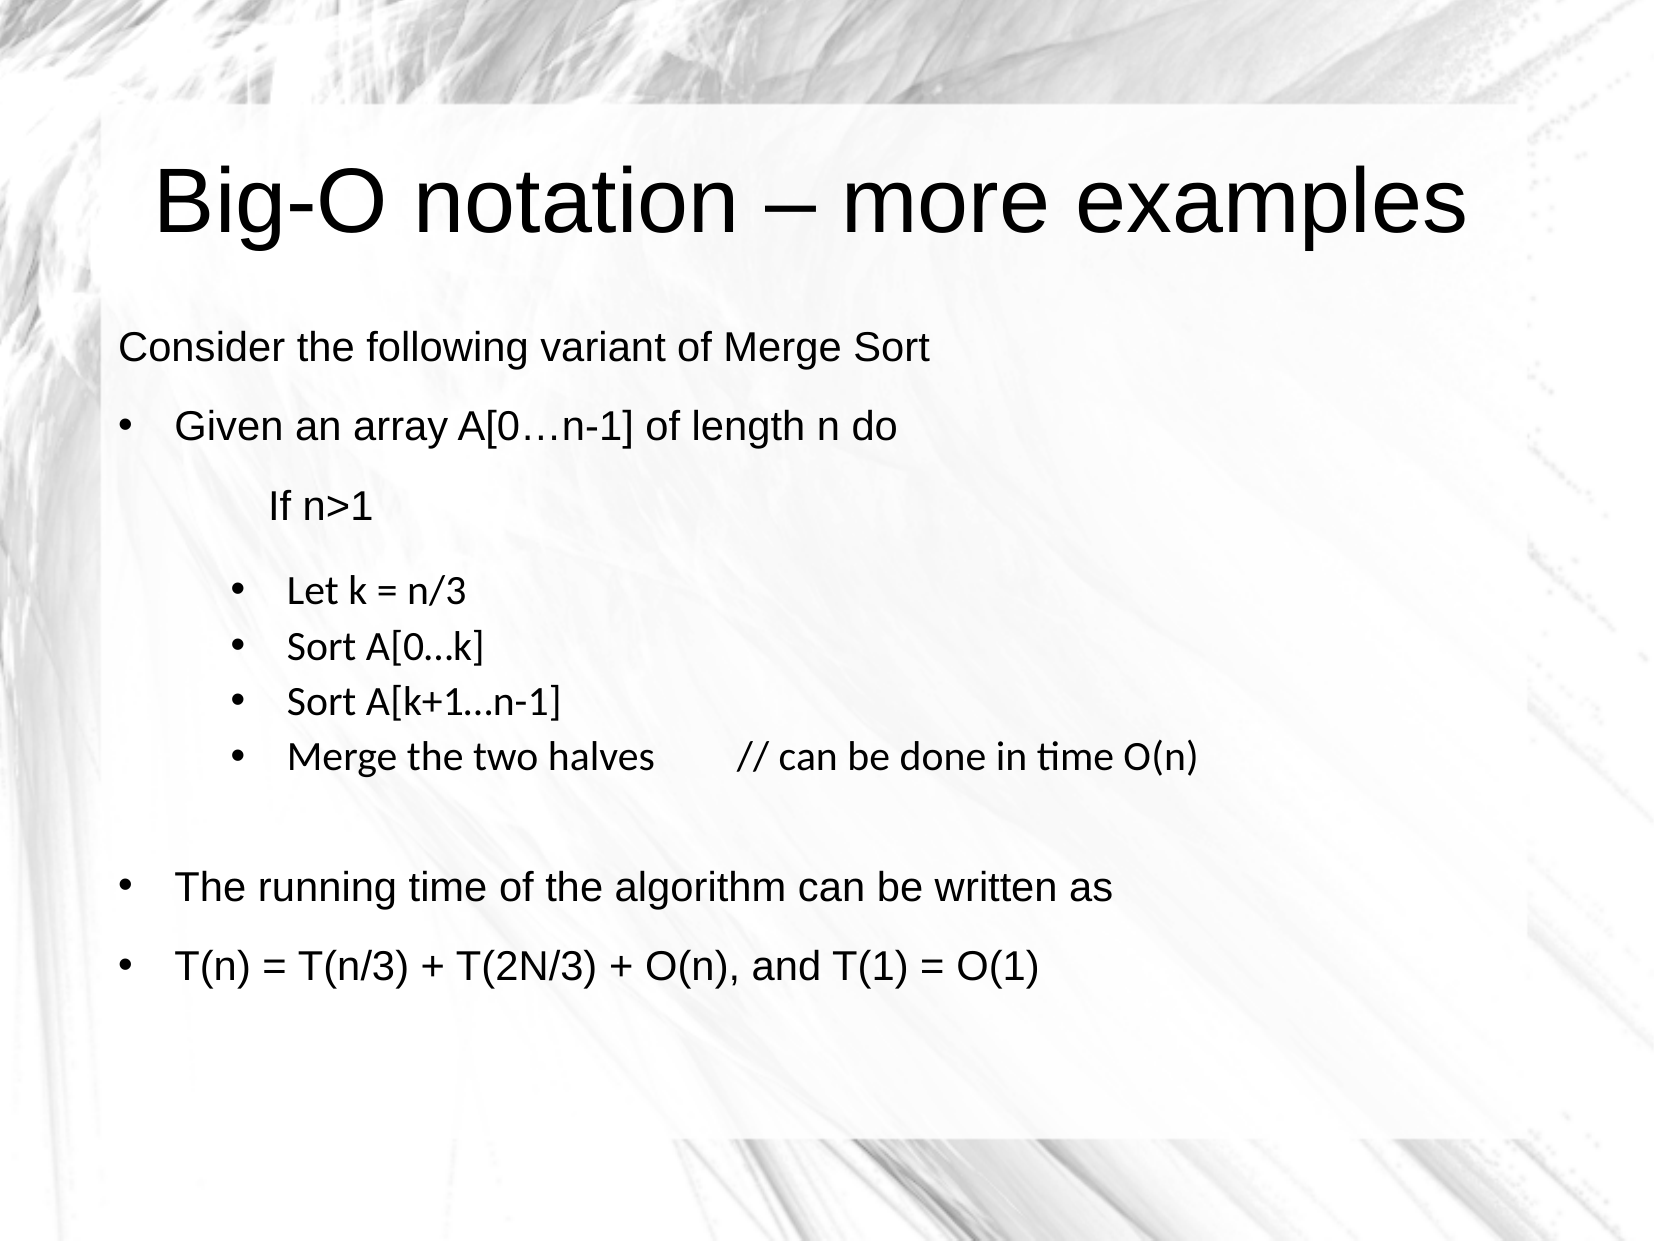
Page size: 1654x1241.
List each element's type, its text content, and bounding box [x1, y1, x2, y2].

title Big-O notation – more examples [118, 112, 1506, 281]
picture [0, 0, 1654, 1241]
list Consider the following variant of Merge Sort Given an array A[0…n-1] of length n do If n>1 Let k = n/3 Sort A[0…k] Sort A[k+1…n-1] Merge the two halves // can be done in time O(n) The running time of the algorithm can be written as T(n) = T(n/3) + T(2N/3) + O(n), and T(1) = O(1) [118, 319, 1571, 1102]
